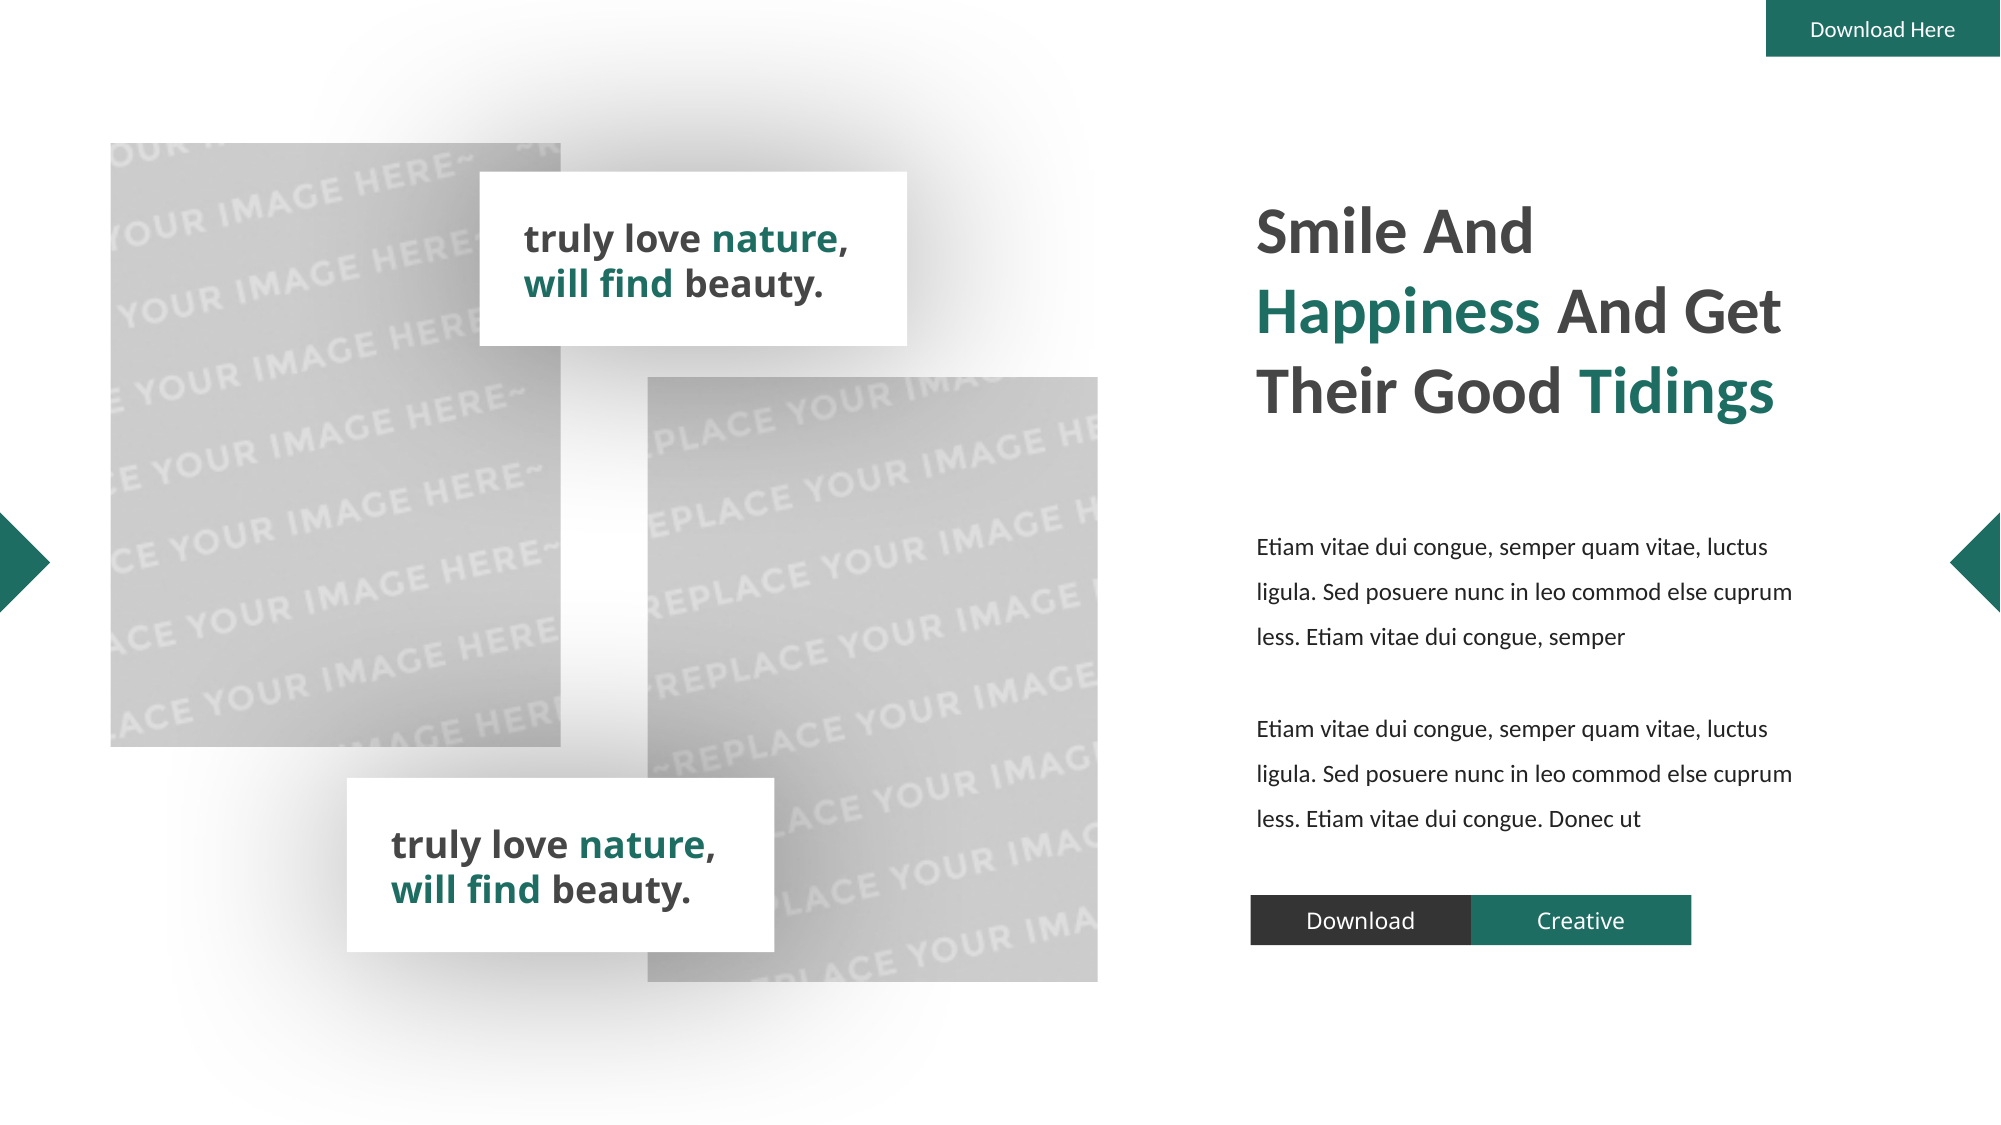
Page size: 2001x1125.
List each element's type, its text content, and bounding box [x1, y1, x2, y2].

text_box Smile And Happiness And Get Their Good Tidings [1241, 179, 1829, 435]
picture [647, 377, 1098, 982]
text_box Download Here [1765, 0, 2000, 58]
text_box [0, 510, 52, 615]
text_box Etiam vitae dui congue, semper quam vitae, luctus ligula. Sed posuere nunc in leo commod else cuprum less. Etiam vitae dui congue, semper [1241, 508, 1829, 656]
picture [110, 143, 561, 747]
text_box Etiam vitae dui congue, semper quam vitae, luctus ligula. Sed posuere nunc in leo commod else cuprum less. Etiam vitae dui congue. Donec ut [1241, 690, 1845, 838]
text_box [479, 171, 908, 346]
text_box [1948, 510, 2000, 615]
text_box Creative [1470, 894, 1692, 946]
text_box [346, 777, 775, 953]
text_box Download [1250, 894, 1470, 946]
